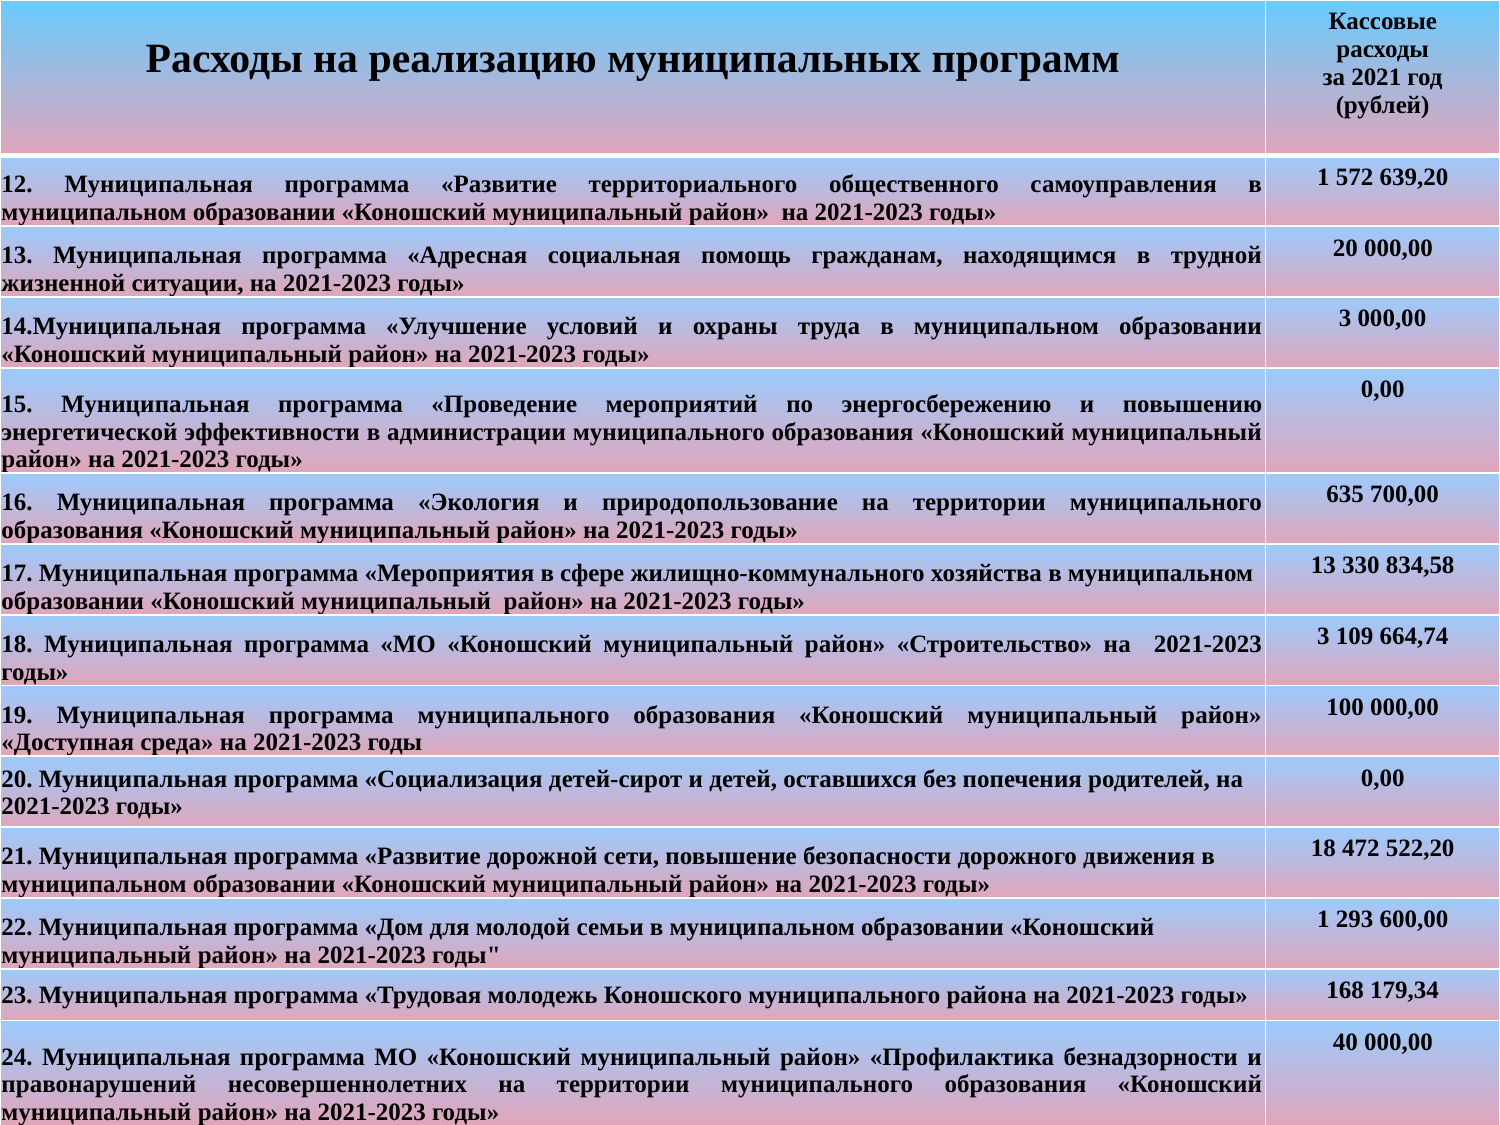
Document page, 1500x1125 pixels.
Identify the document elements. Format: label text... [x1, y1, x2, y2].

table_cell 24. Муниципальная программа МО «Коношский муниципальный район» «Профилактика безнадзорности и правонарушений несовершеннолетних на территории муниципального образования «Коношский муниципальный район» на 2021-2023 годы» [1, 1021, 1265, 1125]
table_cell 1 293 600,00 [1266, 899, 1499, 968]
table_header Расходы на реализацию муниципальных программ [1, 1, 1265, 153]
table_cell 18 472 522,20 [1266, 828, 1499, 897]
table_cell 23. Муниципальная программа «Трудовая молодежь Коношского муниципального района на 2021-2023 годы» [1, 970, 1265, 1020]
table_header Кассовые расходы за 2021 год (рублей) [1266, 1, 1499, 153]
table_cell 3 109 664,74 [1266, 616, 1499, 685]
table_cell 19. Муниципальная программа муниципального образования «Коношский муниципальный район» «Доступная среда» на 2021-2023 годы [1, 686, 1265, 755]
table_cell 635 700,00 [1266, 474, 1499, 543]
table_cell 12. Муниципальная программа «Развитие территориального общественного самоуправления в муниципальном образовании «Коношский муниципальный район» на 2021-2023 годы» [1, 158, 1265, 225]
table_cell 0,00 [1266, 757, 1499, 826]
table_cell 21. Муниципальная программа «Развитие дорожной сети, повышение безопасности дорожного движения в муниципальном образовании «Коношский муниципальный район» на 2021-2023 годы» [1, 828, 1265, 897]
table_cell 16. Муниципальная программа «Экология и природопользование на территории муниципального образования «Коношский муниципальный район» на 2021-2023 годы» [1, 474, 1265, 543]
table_cell 100 000,00 [1266, 686, 1499, 755]
table_cell 20 000,00 [1266, 227, 1499, 296]
table_cell 18. Муниципальная программа «МО «Коношский муниципальный район» «Строительство» на 2021-2023 годы» [1, 616, 1265, 685]
table_cell 17. Муниципальная программа «Мероприятия в сфере жилищно-коммунального хозяйства в муниципальном образовании «Коношский муниципальный район» на 2021-2023 годы» [1, 545, 1265, 614]
table_cell 22. Муниципальная программа «Дом для молодой семьи в муниципальном образовании «Коношский муниципальный район» на 2021-2023 годы" [1, 899, 1265, 968]
table_cell 13. Муниципальная программа «Адресная социальная помощь гражданам, находящимся в трудной жизненной ситуации, на 2021-2023 годы» [1, 227, 1265, 296]
table_cell 40 000,00 [1266, 1021, 1499, 1125]
table_cell 14.Муниципальная программа «Улучшение условий и охраны труда в муниципальном образовании «Коношский муниципальный район» на 2021-2023 годы» [1, 298, 1265, 367]
table_cell 15. Муниципальная программа «Проведение мероприятий по энергосбережению и повышению энергетической эффективности в администрации муниципального образования «Коношский муниципальный район» на 2021-2023 годы» [1, 369, 1265, 472]
table_cell 13 330 834,58 [1266, 545, 1499, 614]
table_cell 3 000,00 [1266, 298, 1499, 367]
table_cell 0,00 [1266, 369, 1499, 472]
table_cell 1 572 639,20 [1266, 158, 1499, 225]
table_cell 168 179,34 [1266, 970, 1499, 1020]
table_cell 20. Муниципальная программа «Социализация детей-сирот и детей, оставшихся без попечения родителей, на 2021-2023 годы» [1, 757, 1265, 826]
